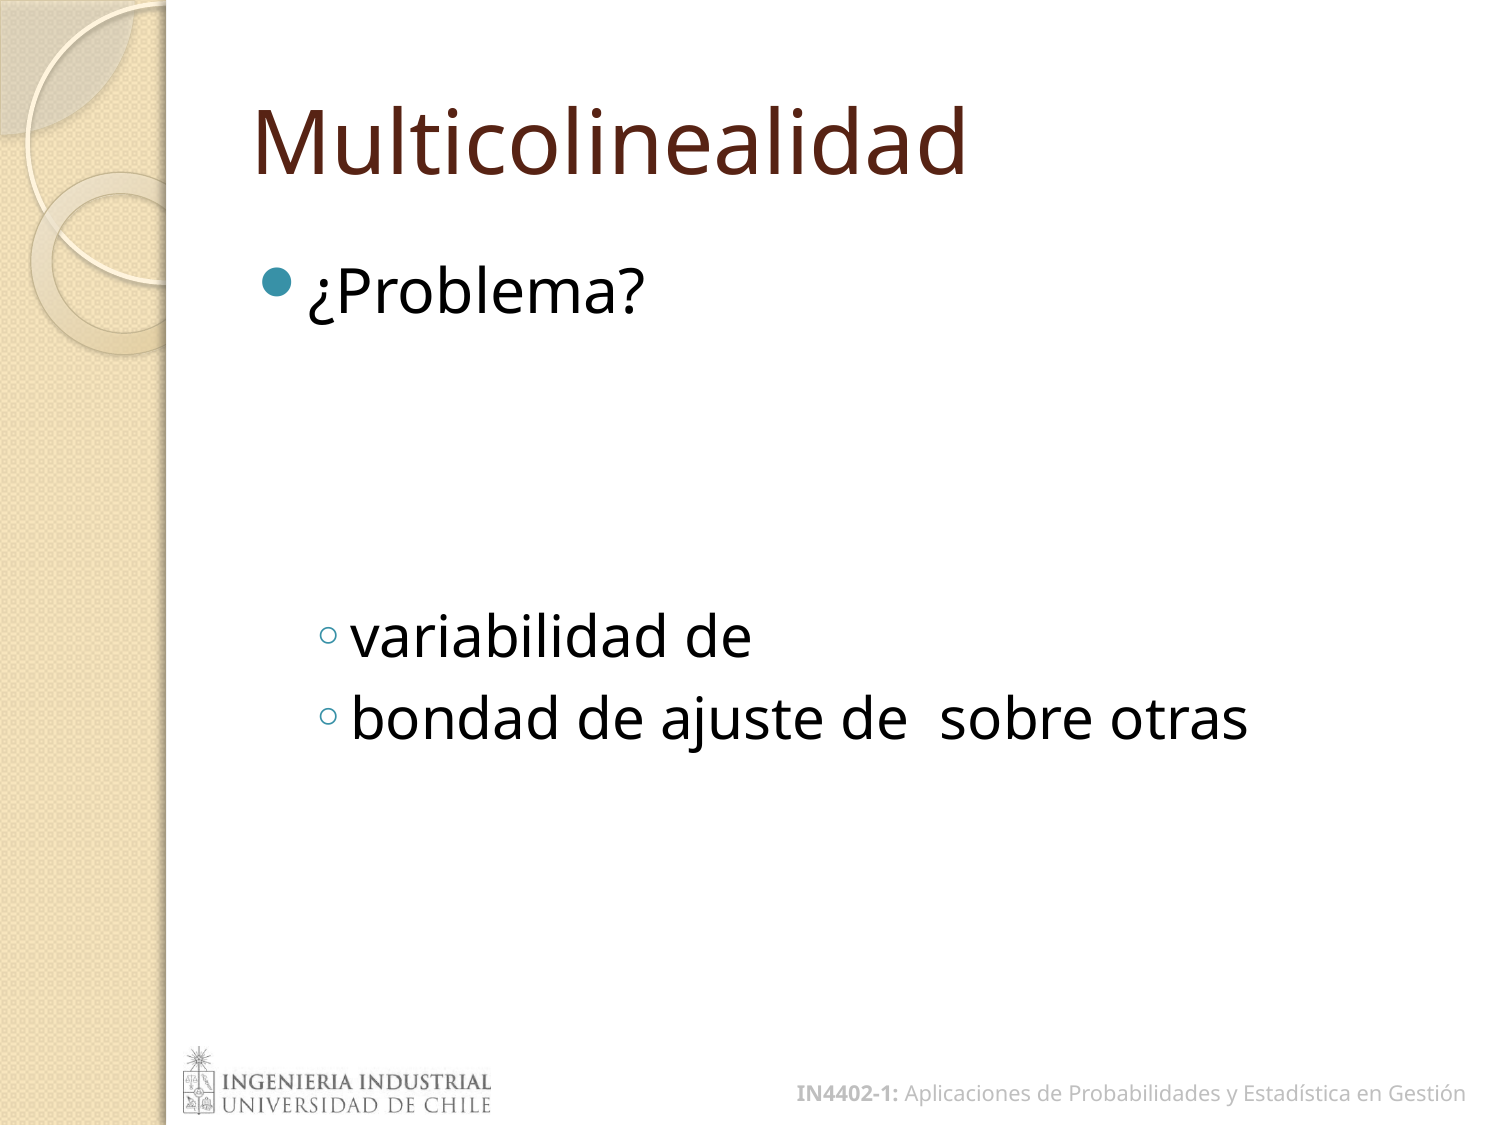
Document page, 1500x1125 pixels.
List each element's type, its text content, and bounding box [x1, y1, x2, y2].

title Multicolinealidad [235, 45, 1466, 233]
picture [183, 1046, 491, 1115]
